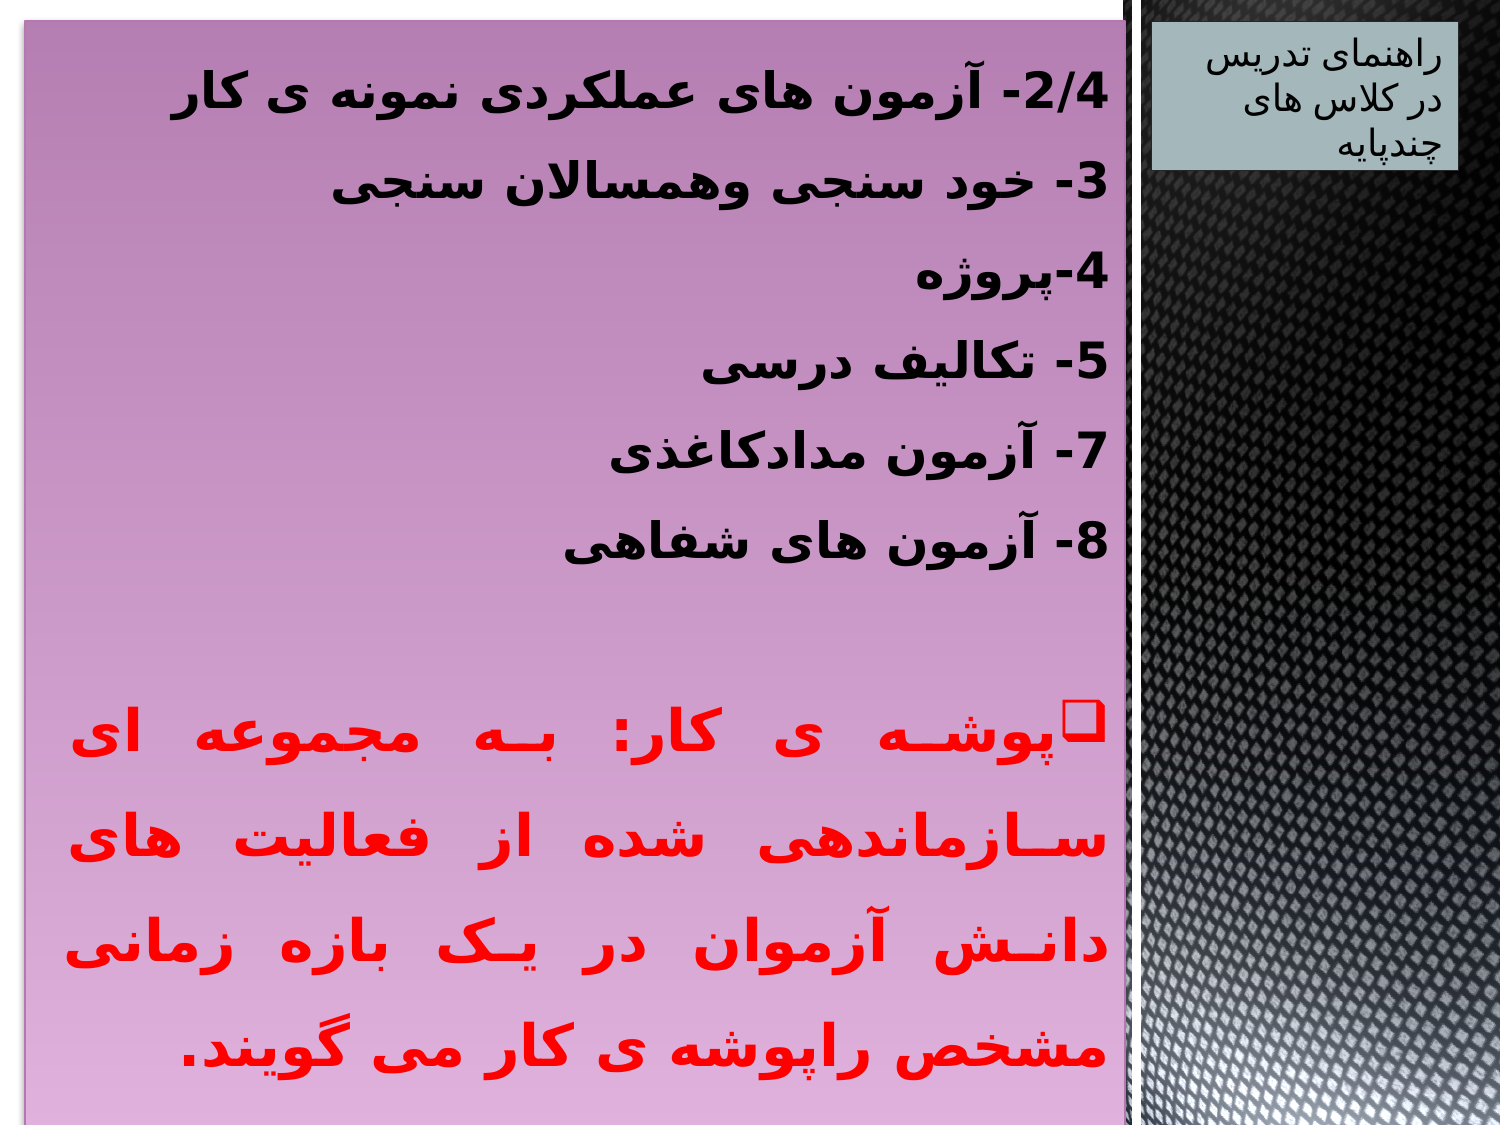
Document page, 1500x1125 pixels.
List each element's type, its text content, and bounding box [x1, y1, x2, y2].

picture [1123, 0, 1500, 1125]
text_box راهنمای تدریس در کلاس های چندپایه [1151, 21, 1459, 171]
text_box 2/4- آزمون های عملکردی نمونه ی کار 3- خود سنجی وهمسالان سنجی 4-پروژه 5- تکالیف درسی 7- آزمون مدادکاغذی 8- آزمون های شفاهی پوشه ی کار: به مجموعه ای سازماندهی شده از فعالیت های دانش آزموان در یک بازه زمانی مشخص راپوشه ی کار می گویند. [24, 20, 1126, 1125]
